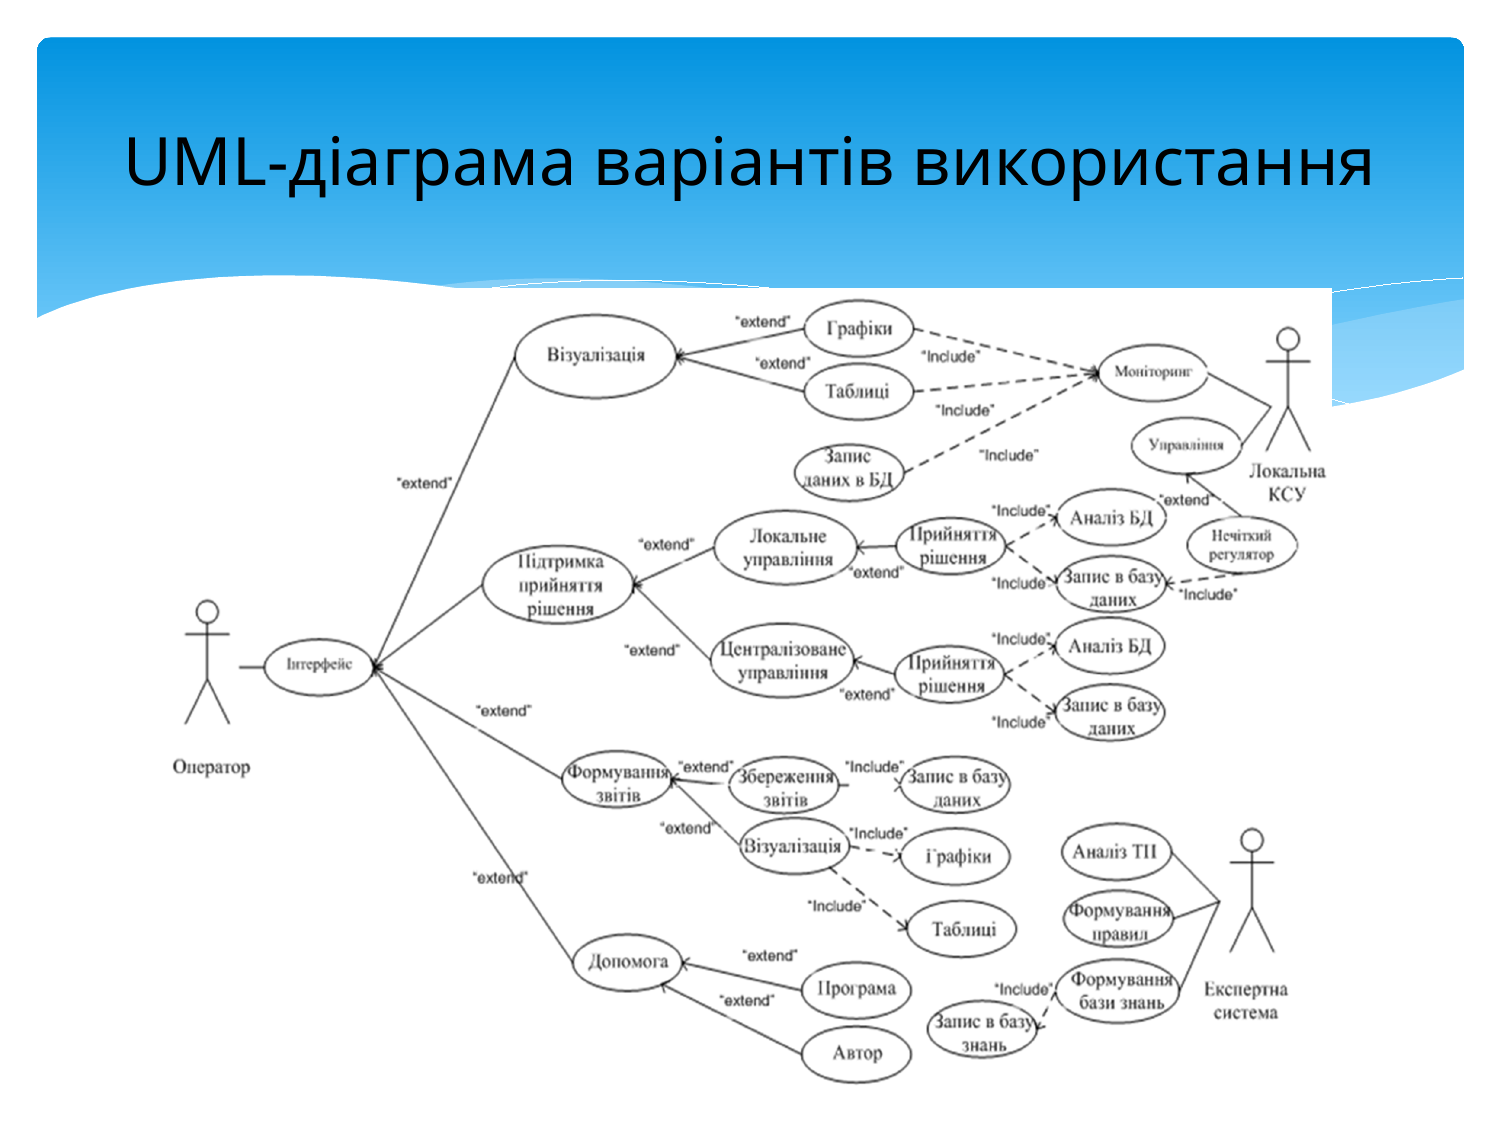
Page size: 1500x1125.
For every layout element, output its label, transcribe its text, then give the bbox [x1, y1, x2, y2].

picture [168, 287, 1332, 1094]
title UML-діаграма варіантів використання [75, 55, 1425, 261]
